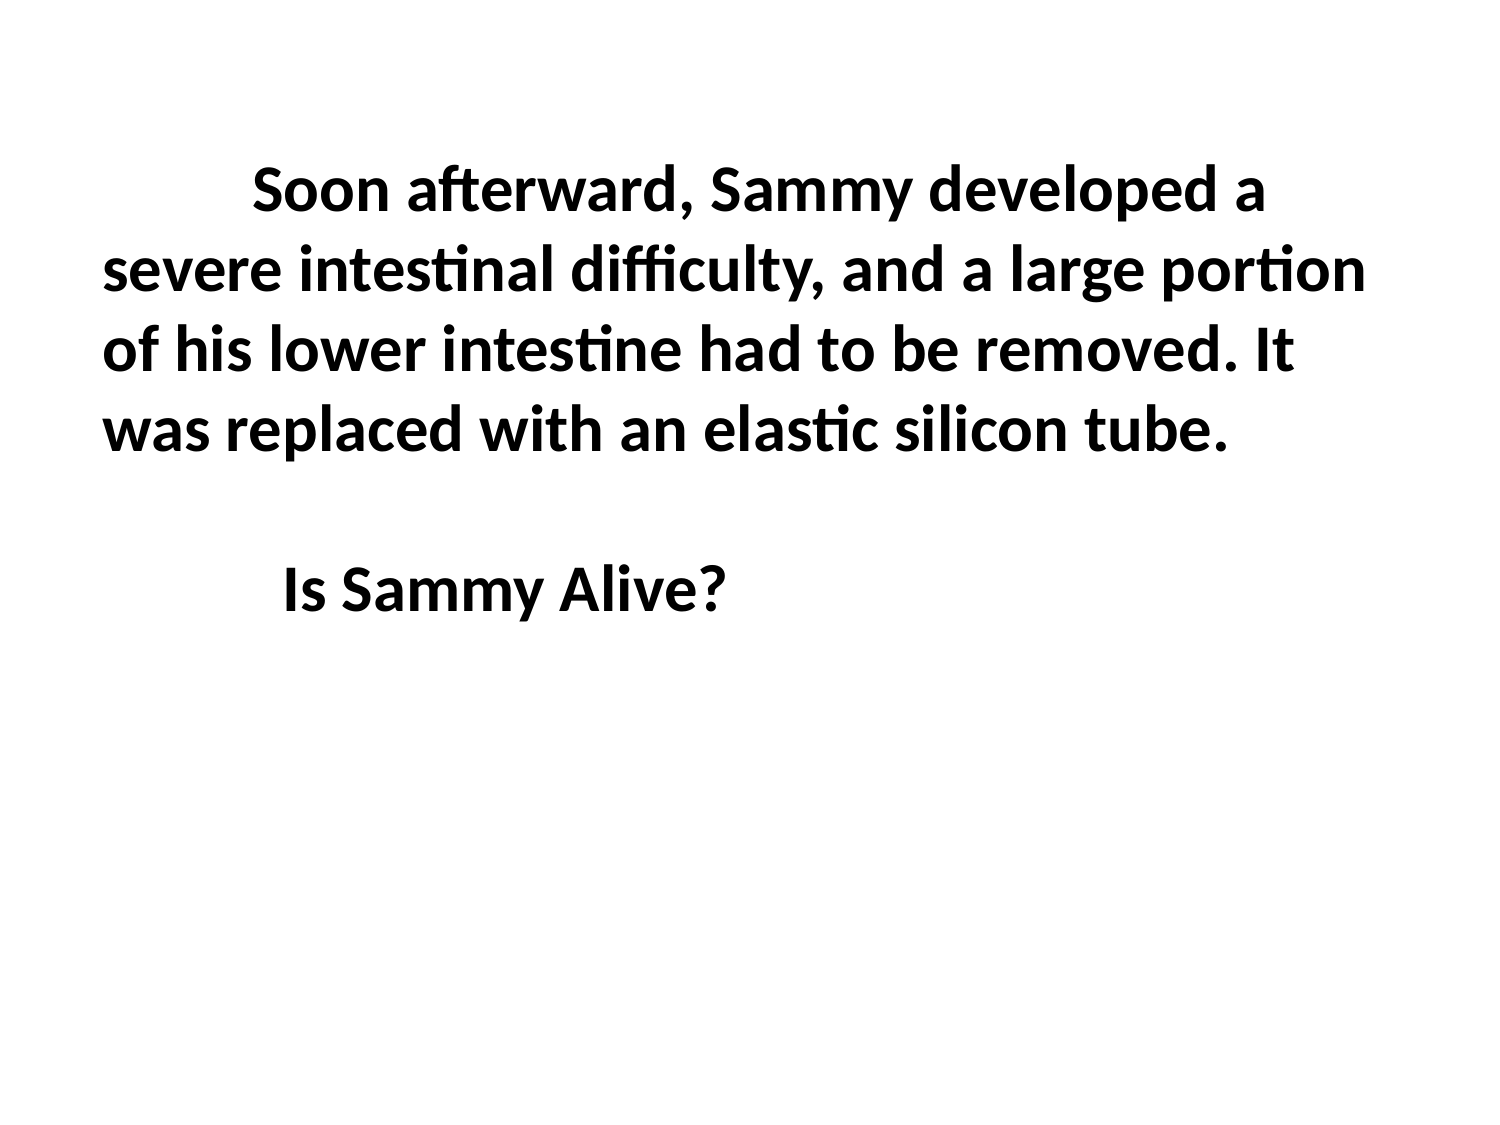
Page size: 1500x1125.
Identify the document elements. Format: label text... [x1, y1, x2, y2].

text_box Soon afterward, Sammy developed a severe intestinal difficulty, and a large portion of his lower intestine had to be removed. It was replaced with an elastic silicon tube. Is Sammy Alive? [87, 137, 1388, 632]
